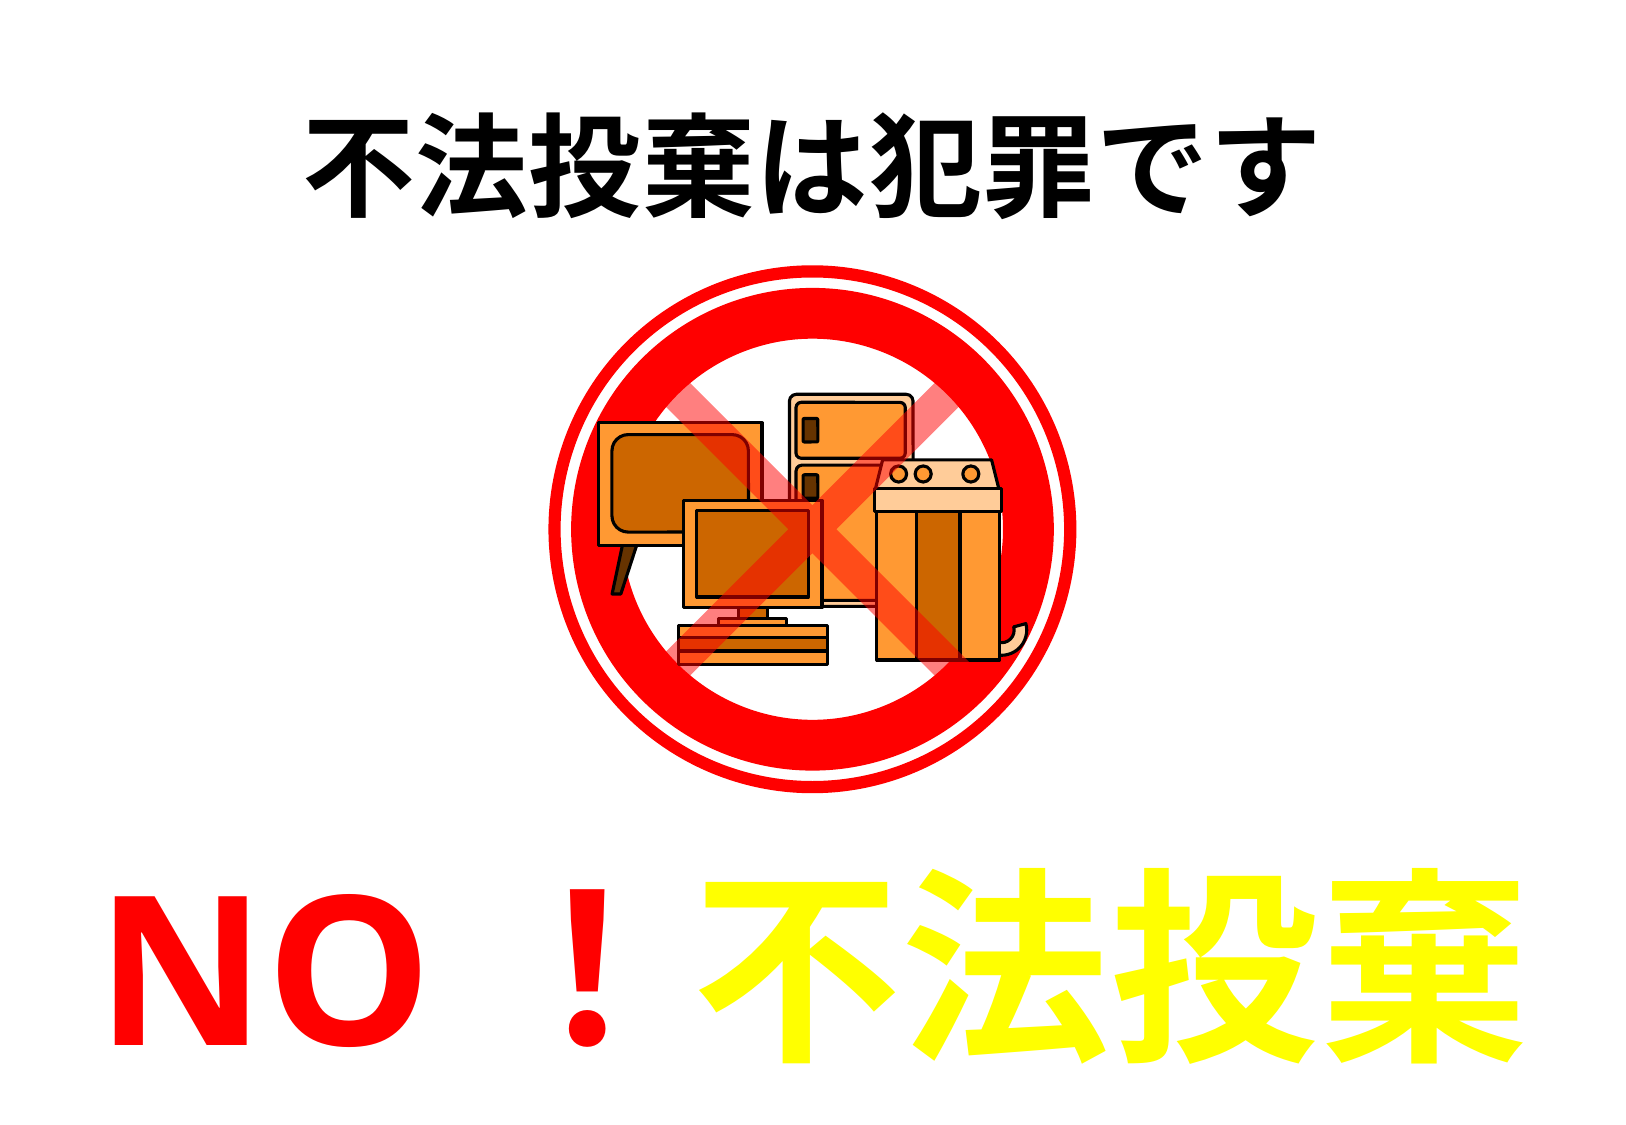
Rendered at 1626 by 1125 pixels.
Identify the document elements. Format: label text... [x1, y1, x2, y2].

text_box NO！不法投棄 [0, 829, 1625, 1095]
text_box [548, 265, 1077, 794]
text_box 不法投棄は犯罪です [0, 88, 1625, 239]
